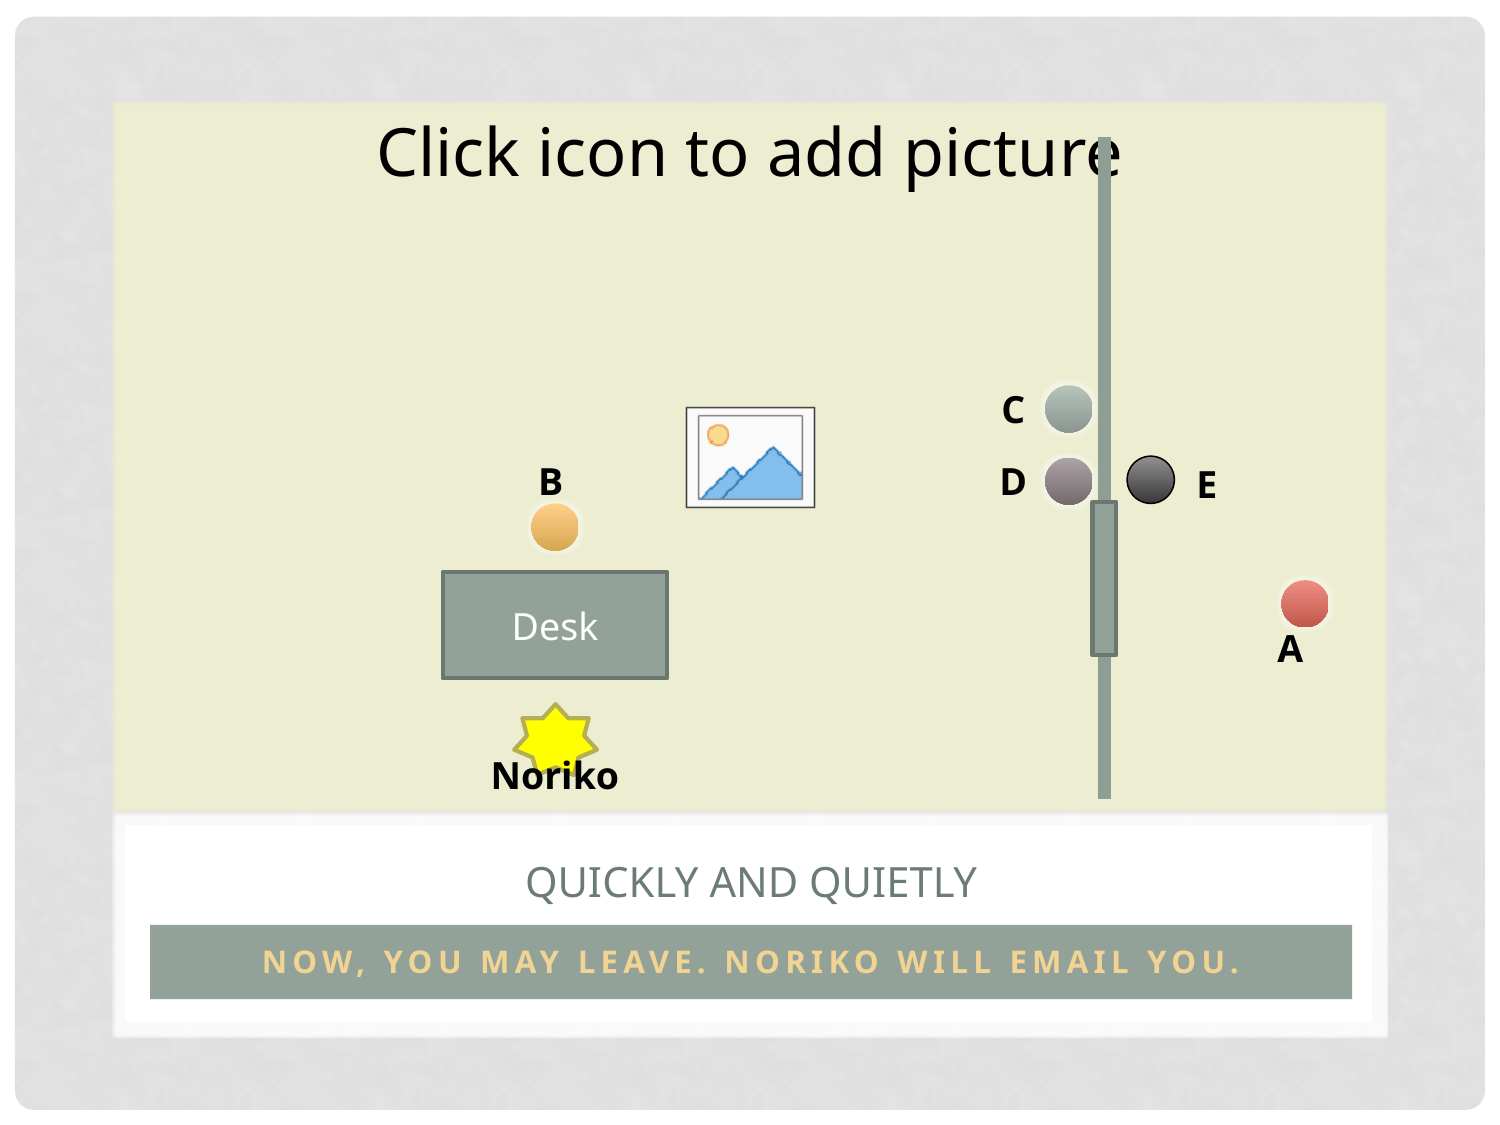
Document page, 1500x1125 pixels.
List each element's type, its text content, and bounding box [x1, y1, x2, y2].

picture [112, 101, 1388, 813]
title Quickly and quietly [150, 837, 1353, 924]
list Now, You may leave. Noriko will email you. [156, 927, 1346, 994]
